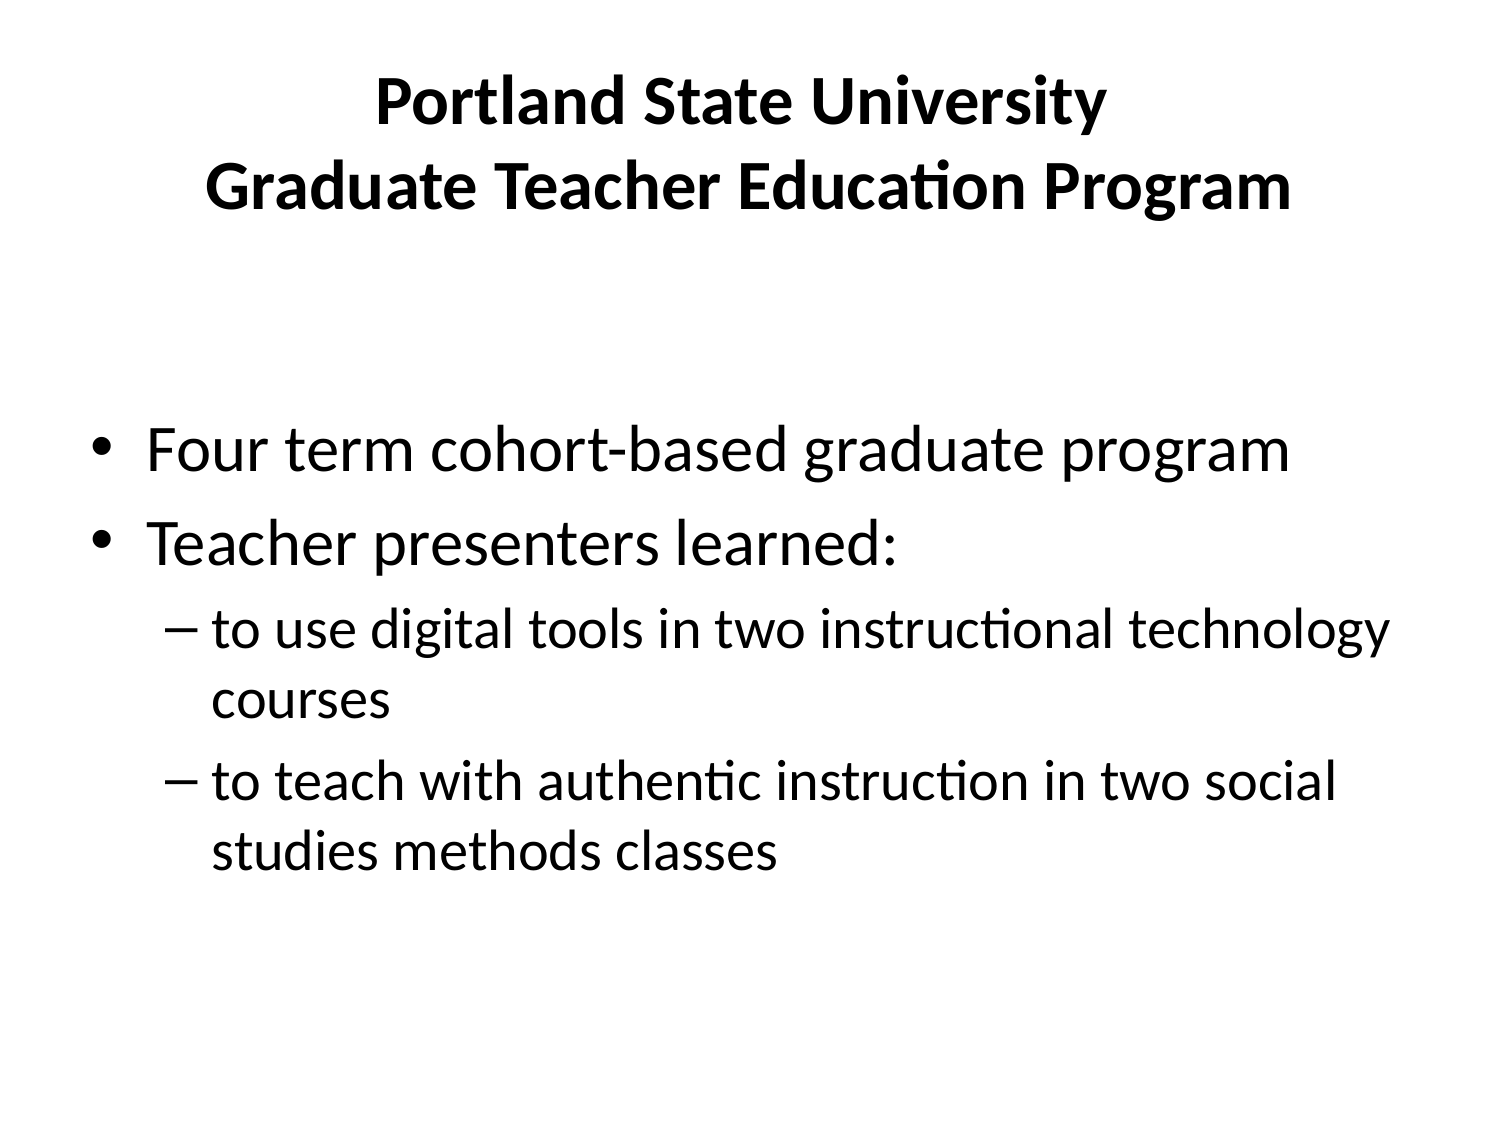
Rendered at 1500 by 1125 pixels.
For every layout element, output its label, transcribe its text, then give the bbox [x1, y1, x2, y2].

list Four term cohort-based graduate program Teacher presenters learned: to use digital tools in two instructional technology courses to teach with authentic instruction in two social studies methods classes [75, 397, 1425, 1005]
title Portland State University Graduate Teacher Education Program [75, 45, 1425, 233]
